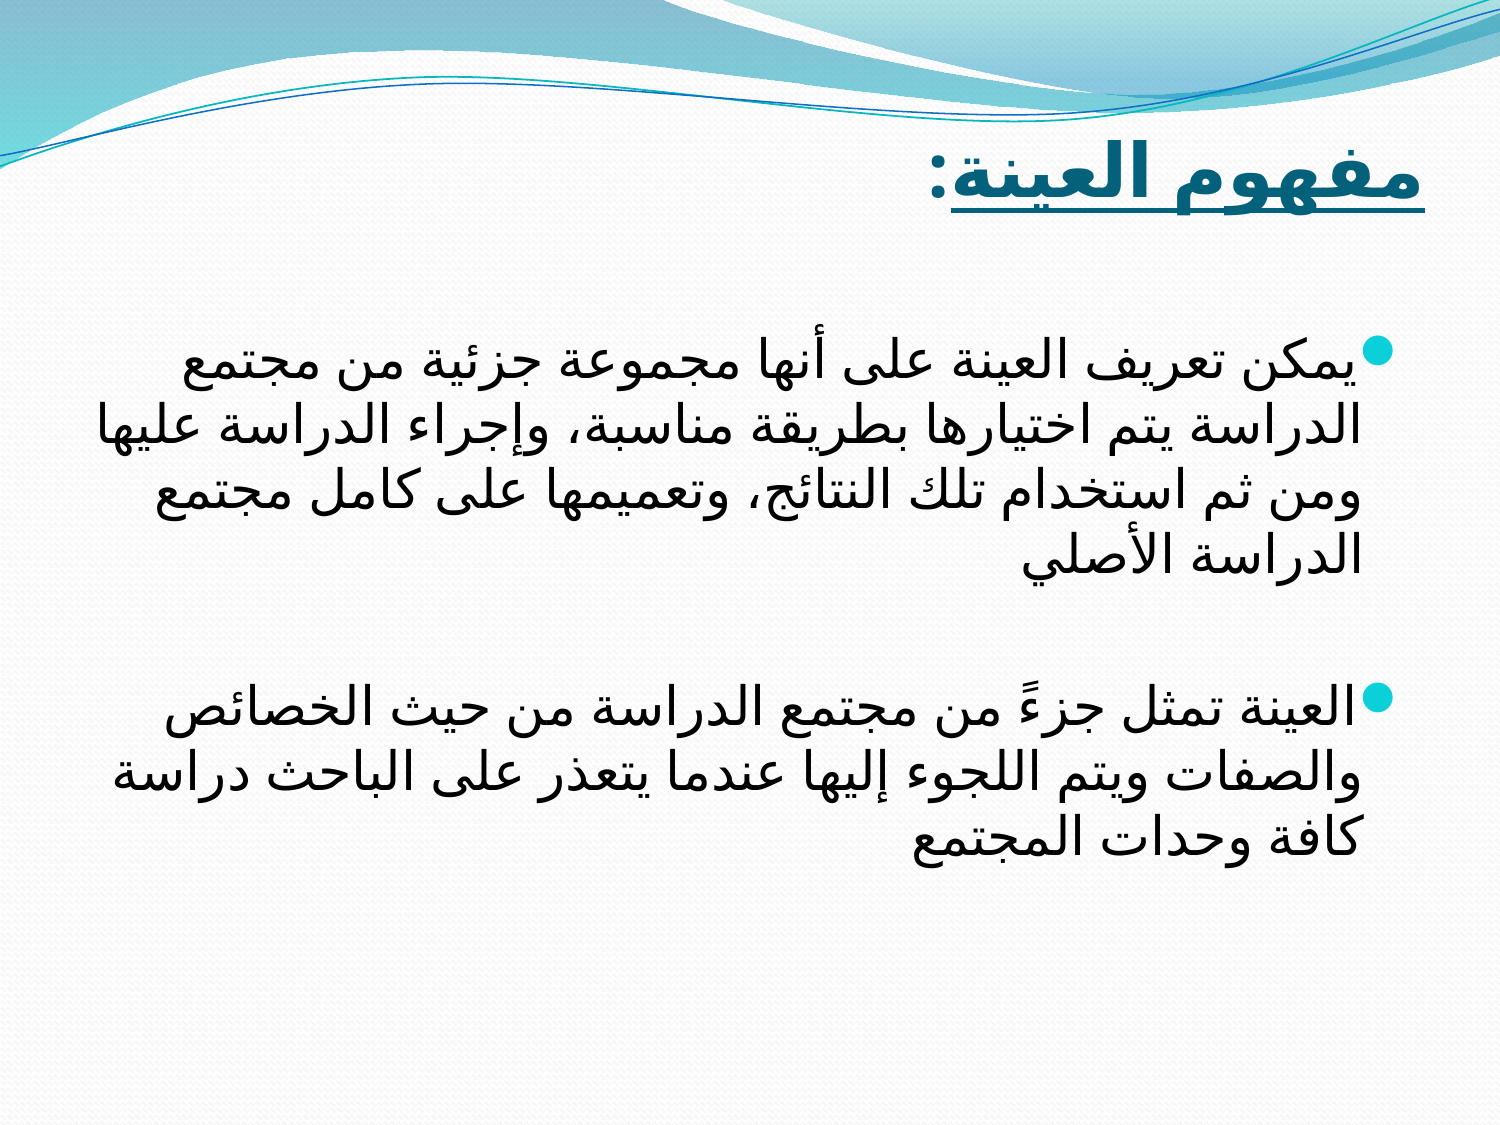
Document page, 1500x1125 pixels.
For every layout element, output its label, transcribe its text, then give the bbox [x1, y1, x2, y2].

list يمكن تعريف العينة على أنها مجموعة جزئية من مجتمع الدراسة يتم اختيارها بطريقة مناسبة، وإجراء الدراسة عليها ومن ثم استخدام تلك النتائج، وتعميمها على كامل مجتمع الدراسة الأصلي العينة تمثل جزءً من مجتمع الدراسة من حيث الخصائص والصفات ويتم اللجوء إليها عندما يتعذر على الباحث دراسة كافة وحدات المجتمع [75, 317, 1425, 1038]
title مفهوم العينة: [75, 115, 1425, 303]
